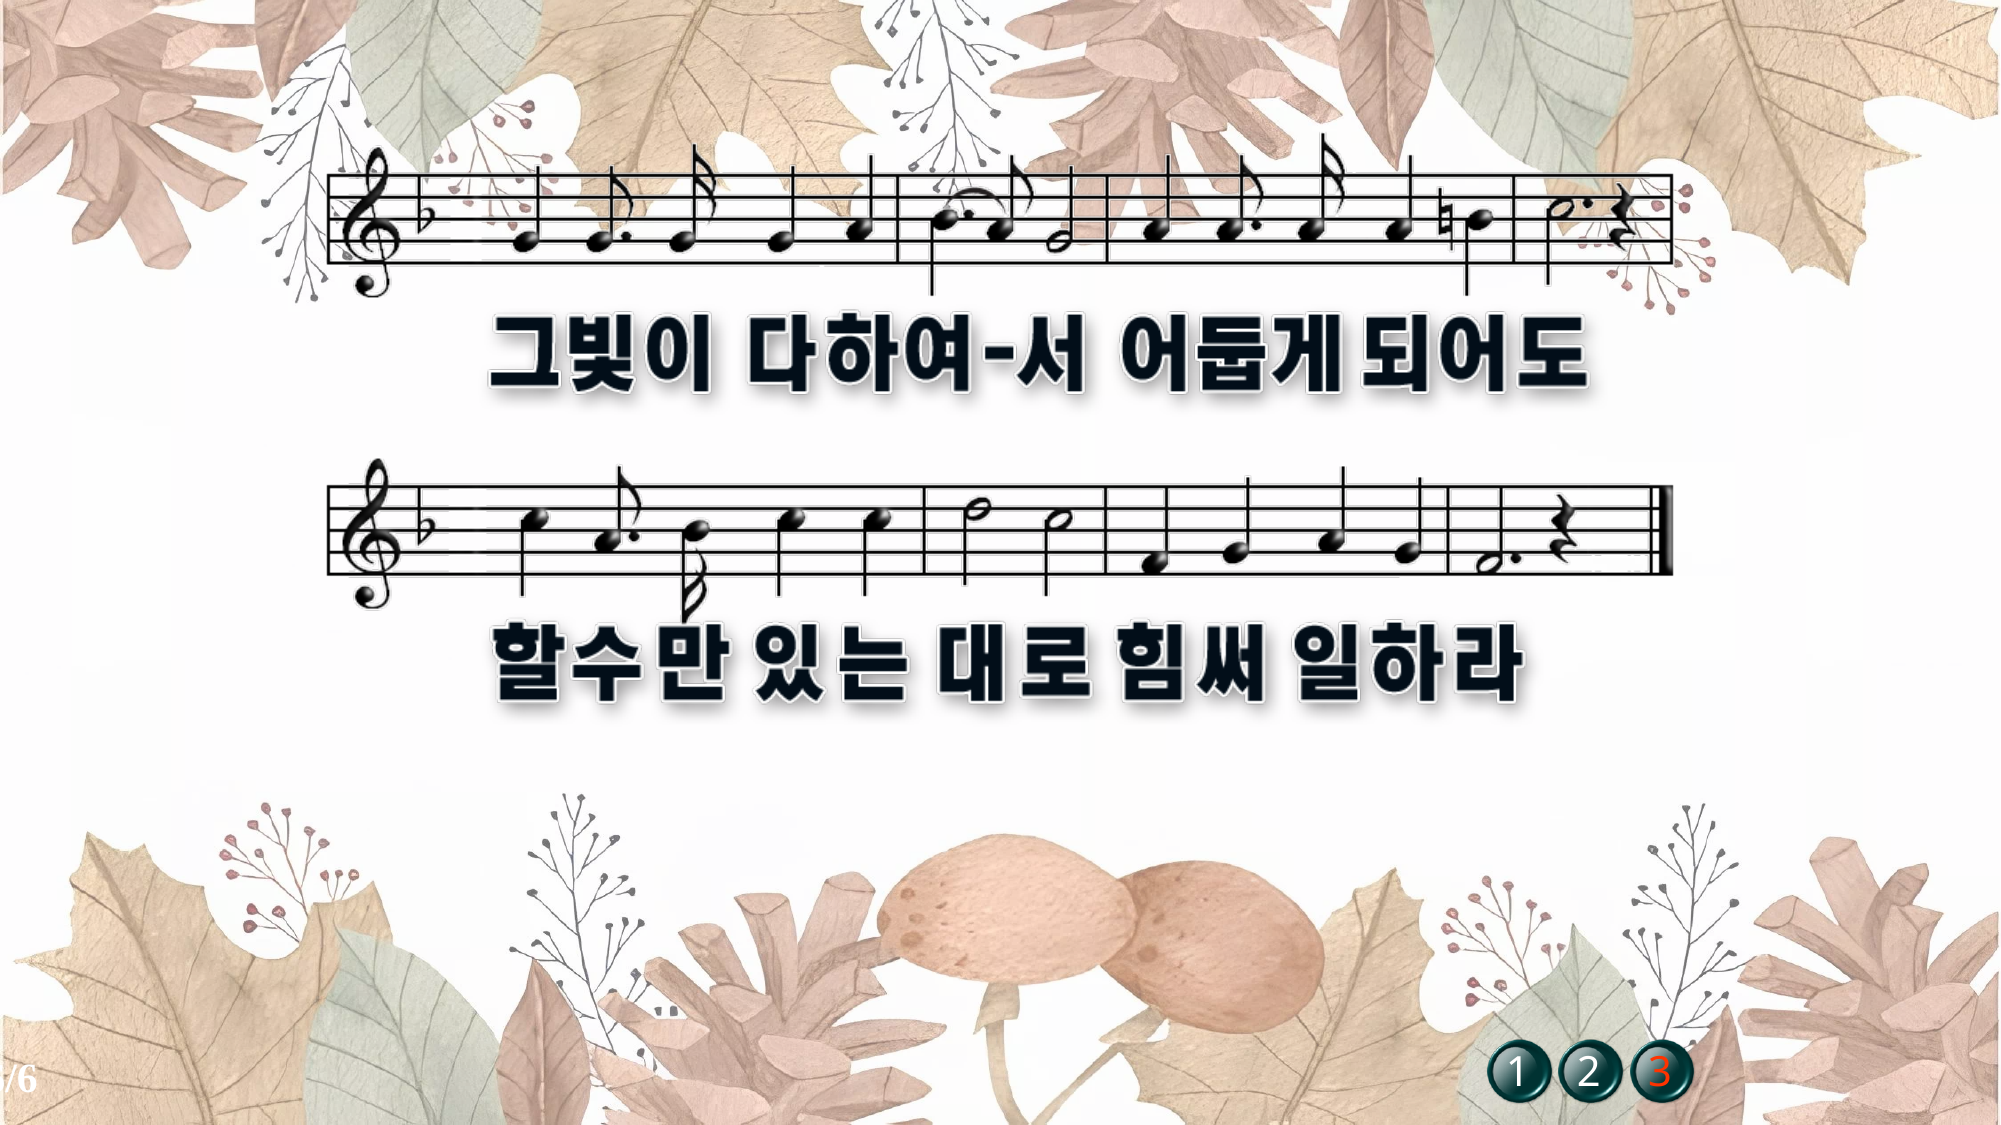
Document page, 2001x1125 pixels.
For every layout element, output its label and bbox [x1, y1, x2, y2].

text_box [1627, 1035, 1697, 1106]
text_box [1484, 1035, 1555, 1106]
text_box [1555, 1035, 1626, 1106]
picture [0, 0, 2001, 1125]
